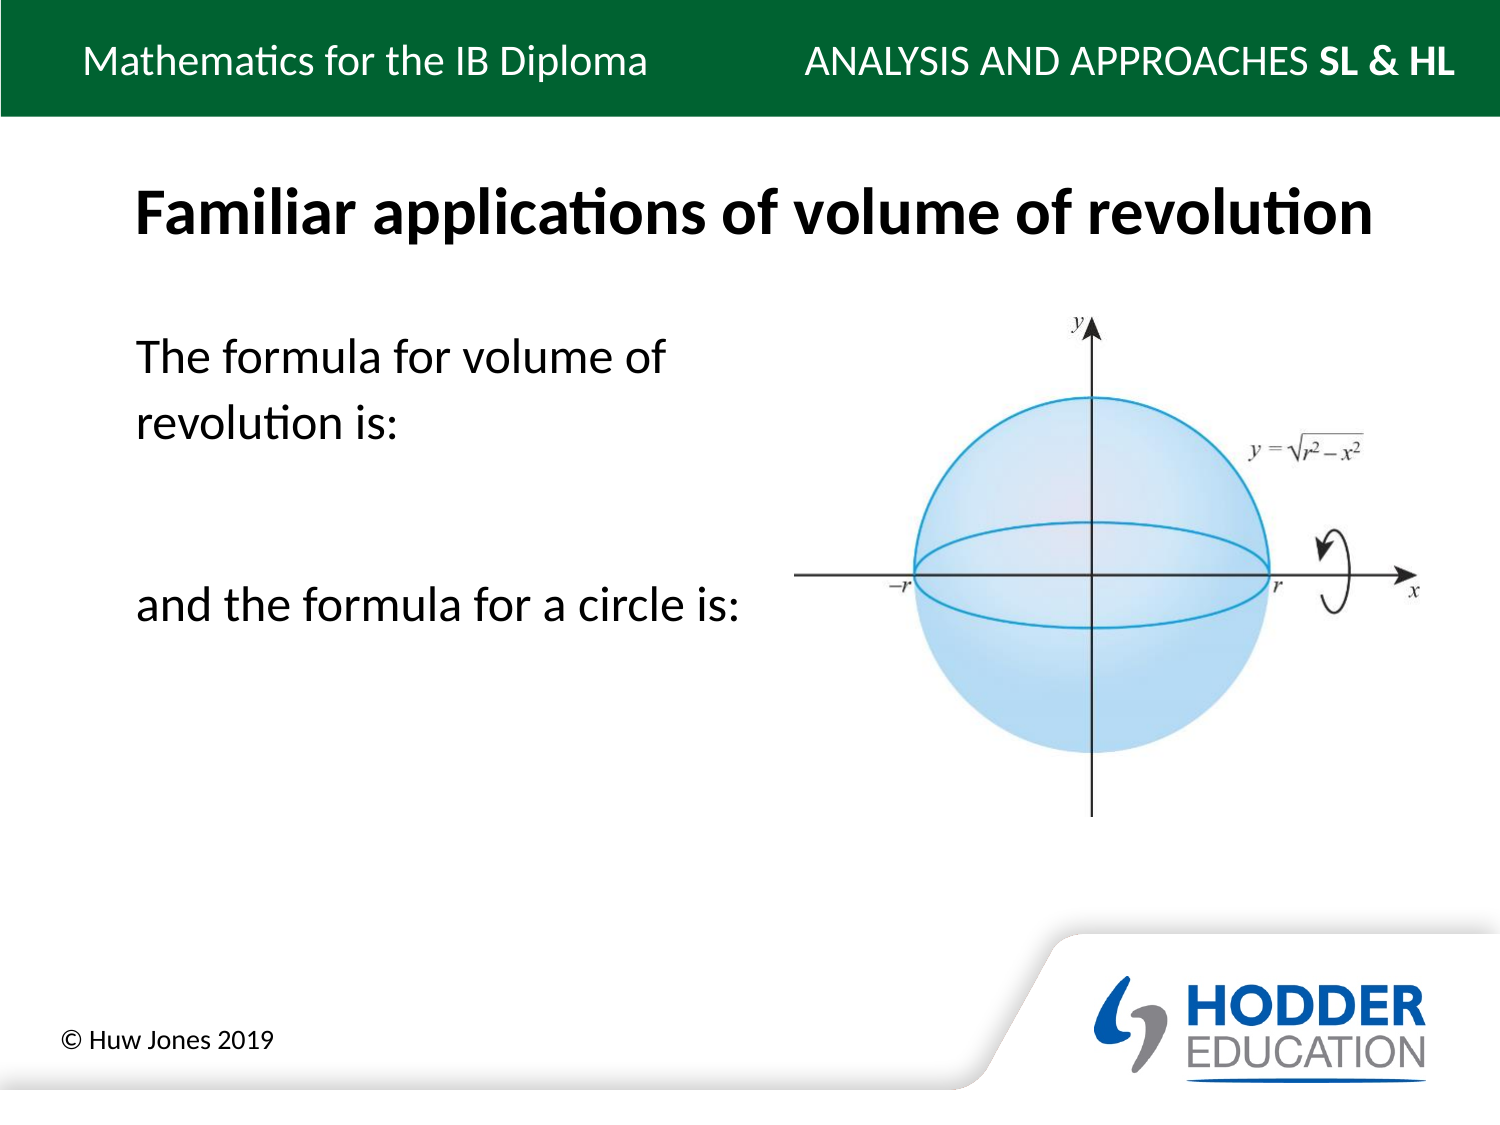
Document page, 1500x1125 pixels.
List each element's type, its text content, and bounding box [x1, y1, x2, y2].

picture [794, 308, 1420, 817]
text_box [0, 898, 1500, 1125]
text_box Familiar applications of volume of revolution [135, 168, 1408, 249]
text_box Mathematics for the IB Diploma ANALYSIS AND APPROACHES SL & HL [0, 0, 1500, 118]
